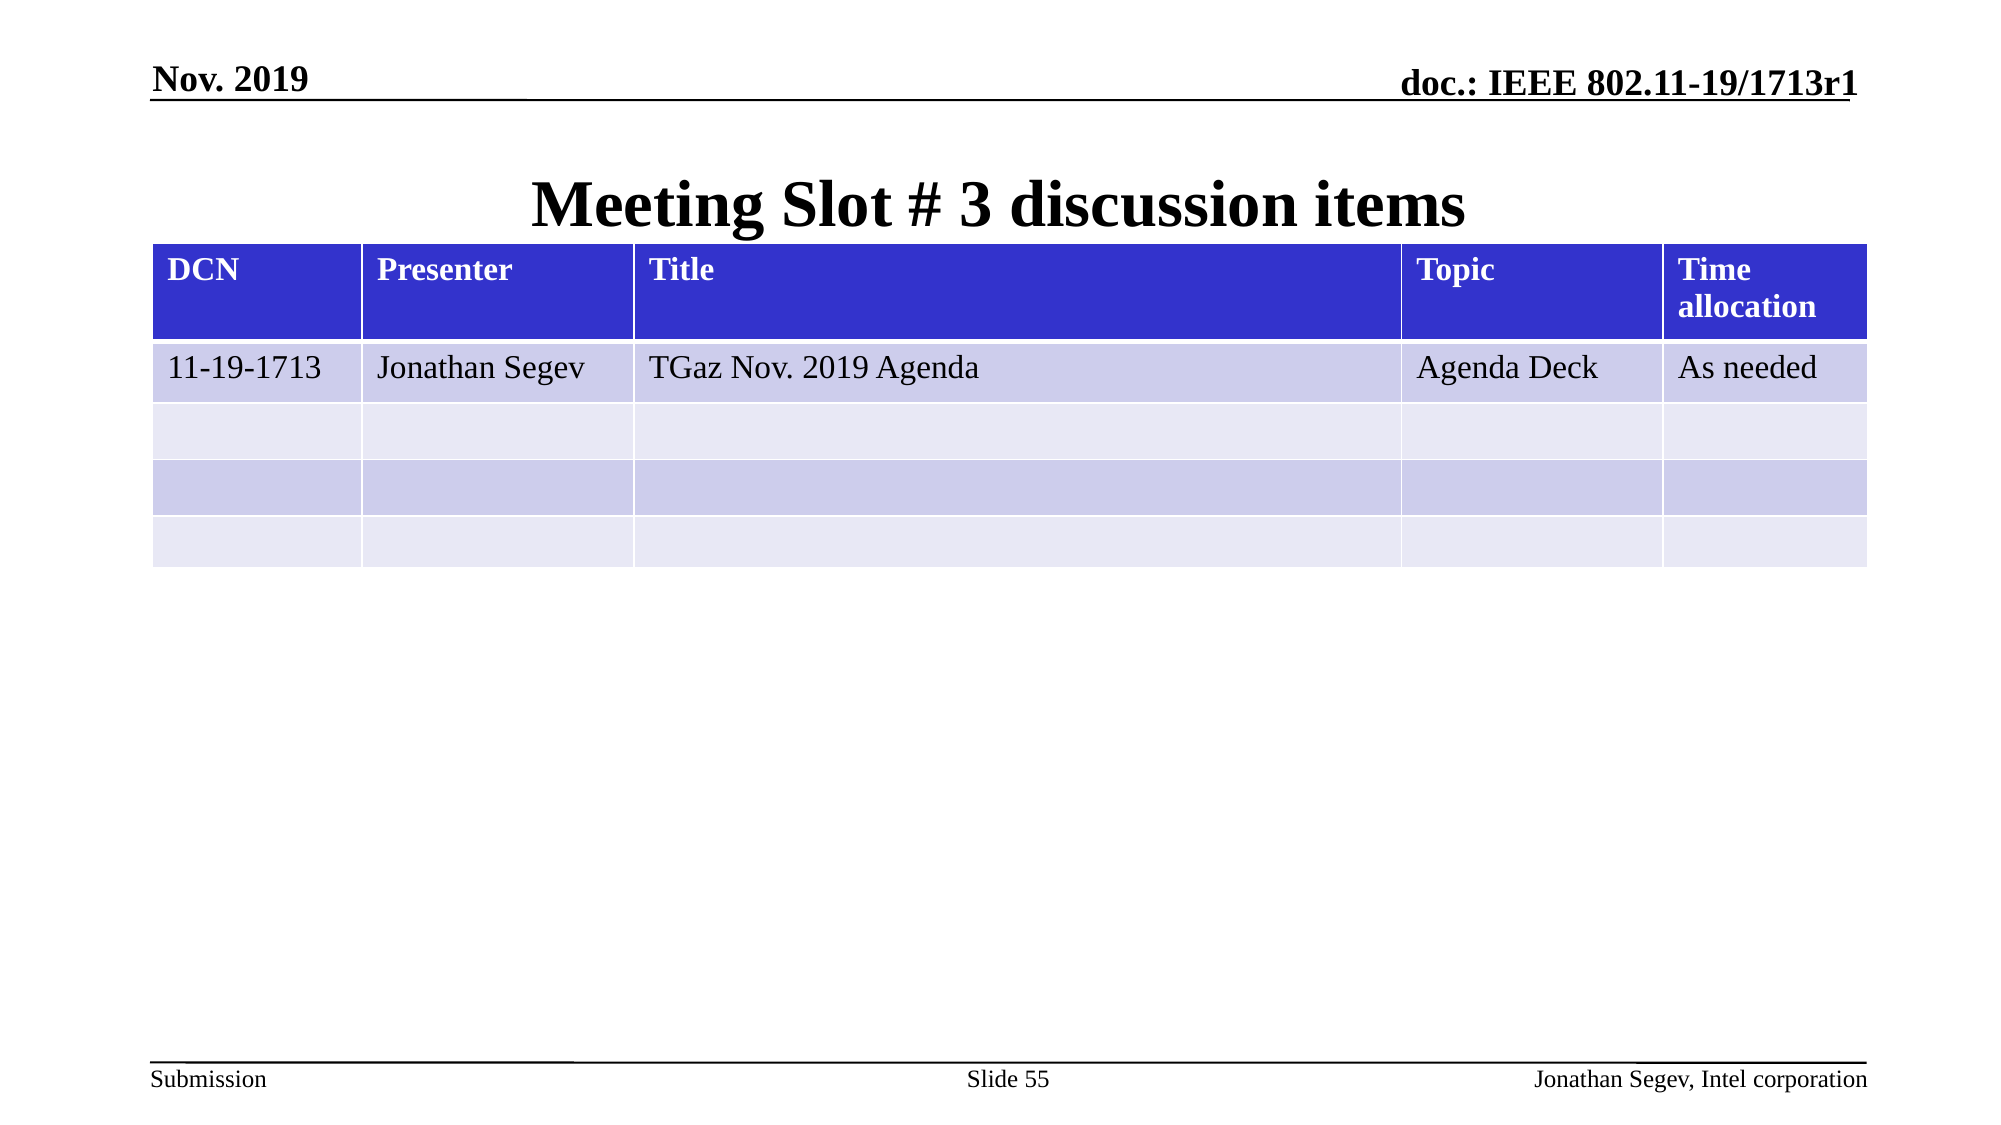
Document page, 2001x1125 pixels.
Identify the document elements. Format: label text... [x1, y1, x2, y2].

table_cell [363, 517, 633, 567]
table_cell [1664, 517, 1867, 567]
table_header Title [635, 244, 1401, 339]
slide_number Slide 55 [950, 1061, 1067, 1123]
table_header Time allocation [1664, 244, 1867, 339]
table_cell [1402, 460, 1662, 515]
table_cell Agenda Deck [1402, 344, 1662, 402]
table_cell As needed [1664, 344, 1867, 402]
table_cell Jonathan Segev [363, 344, 633, 402]
table_cell [635, 404, 1401, 459]
table_header Presenter [363, 244, 633, 339]
table_cell [1664, 404, 1867, 459]
table_cell [1664, 460, 1867, 515]
table_header Topic [1402, 244, 1662, 339]
table_cell [363, 404, 633, 459]
table_cell [153, 517, 361, 567]
table_cell [1402, 517, 1662, 567]
table_cell [635, 517, 1401, 567]
table_cell TGaz Nov. 2019 Agenda [635, 344, 1401, 402]
table_cell [153, 460, 361, 515]
table_cell [363, 460, 633, 515]
title Meeting Slot # 3 discussion items [149, 112, 1850, 288]
footer Jonathan Segev, Intel corporation [1171, 1061, 1869, 1093]
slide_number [152, 54, 563, 100]
table_cell [635, 460, 1401, 515]
table_header DCN [153, 244, 361, 339]
table_cell 11-19-1713 [153, 344, 361, 402]
table_cell [1402, 404, 1662, 459]
table_cell [153, 404, 361, 459]
